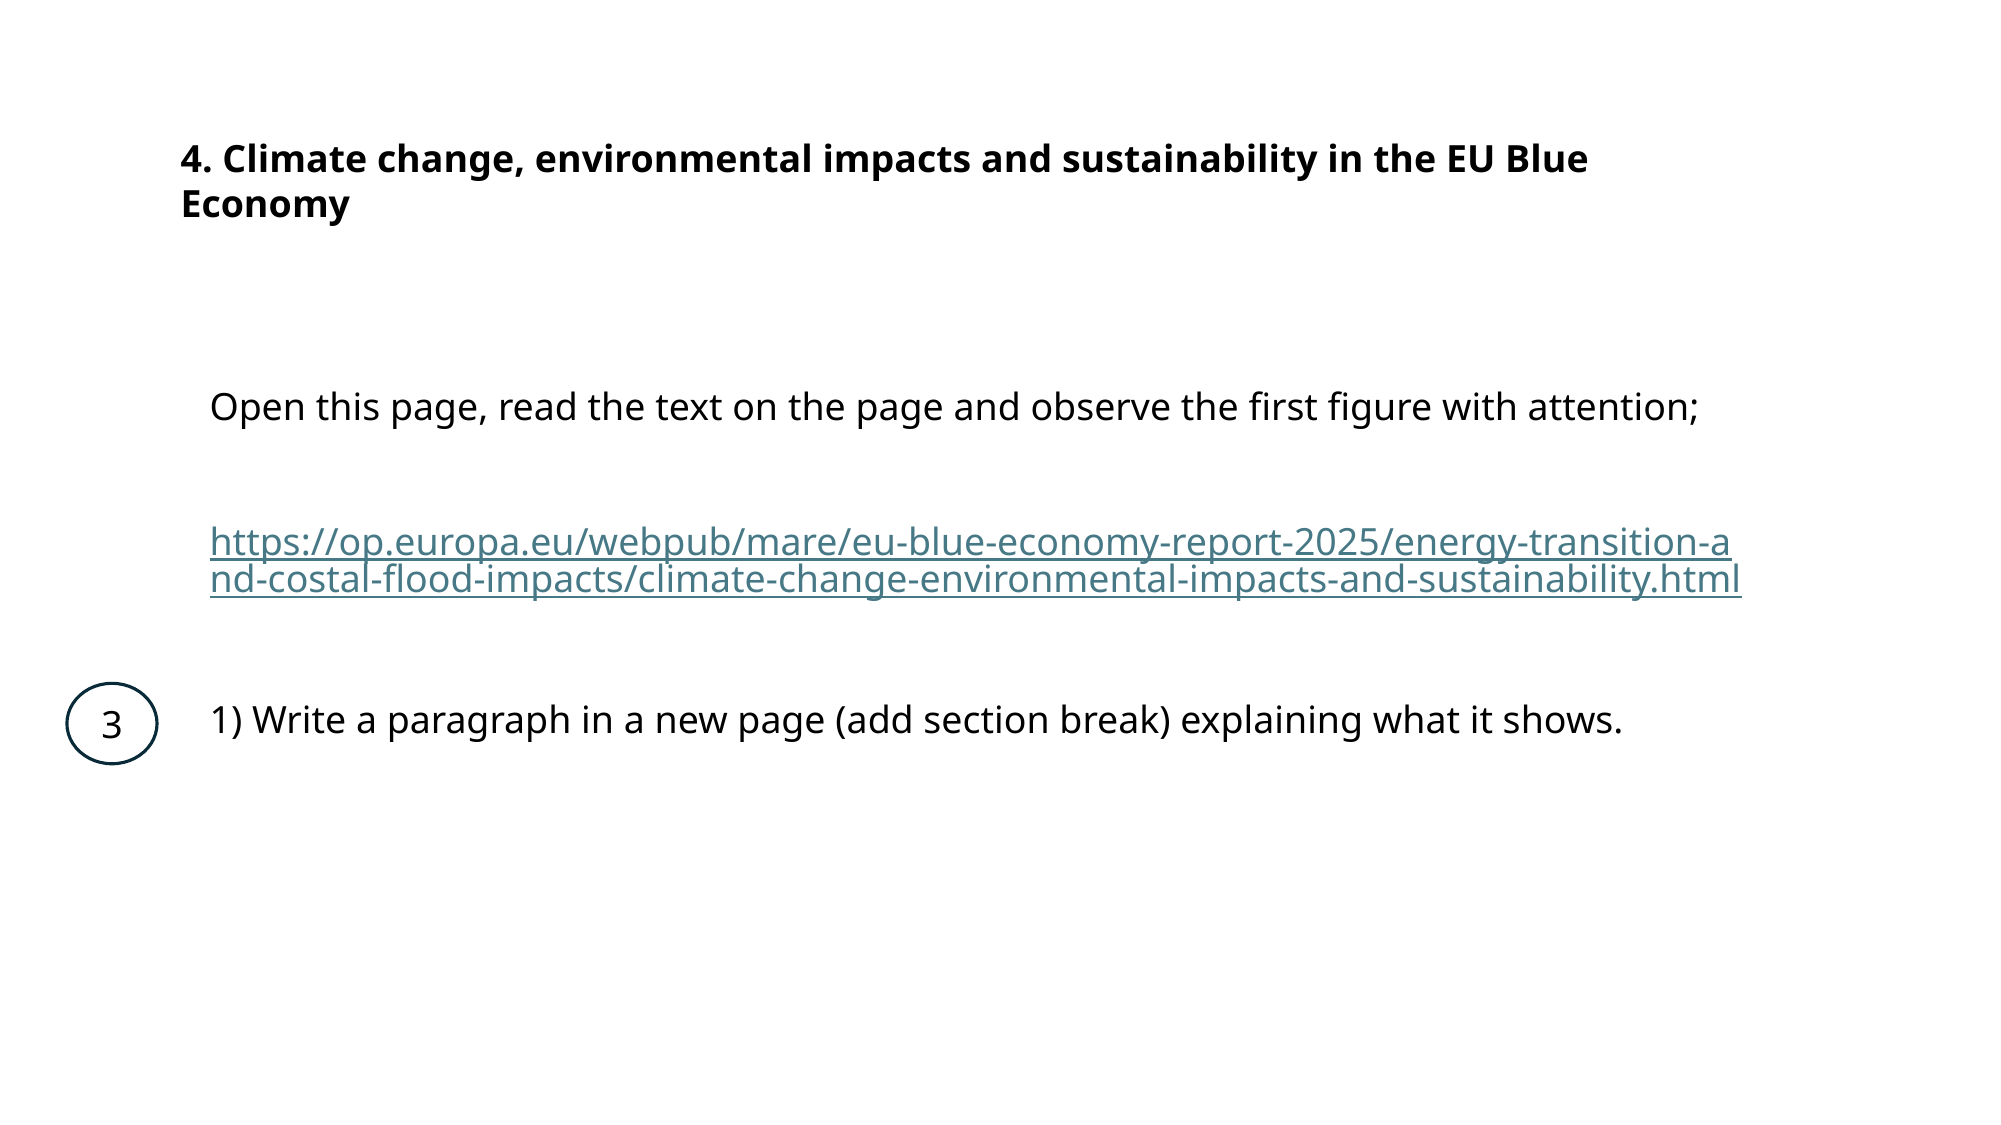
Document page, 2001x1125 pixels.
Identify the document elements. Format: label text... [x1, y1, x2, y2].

text_box 4. Climate change, environmental impacts and sustainability in the EU Blue Economy [165, 127, 1612, 233]
text_box 3 [65, 681, 159, 766]
text_box Open this page, read the text on the page and observe the first figure with attention; https://op.europa.eu/webpub/mare/eu-blue-economy-report-2025/energy-transition-and-costal-flood-impacts/climate-change-environmental-impacts-and-sustainability.html 1) Write a paragraph in a new page (add section break) explaining what it shows. [194, 375, 1763, 847]
